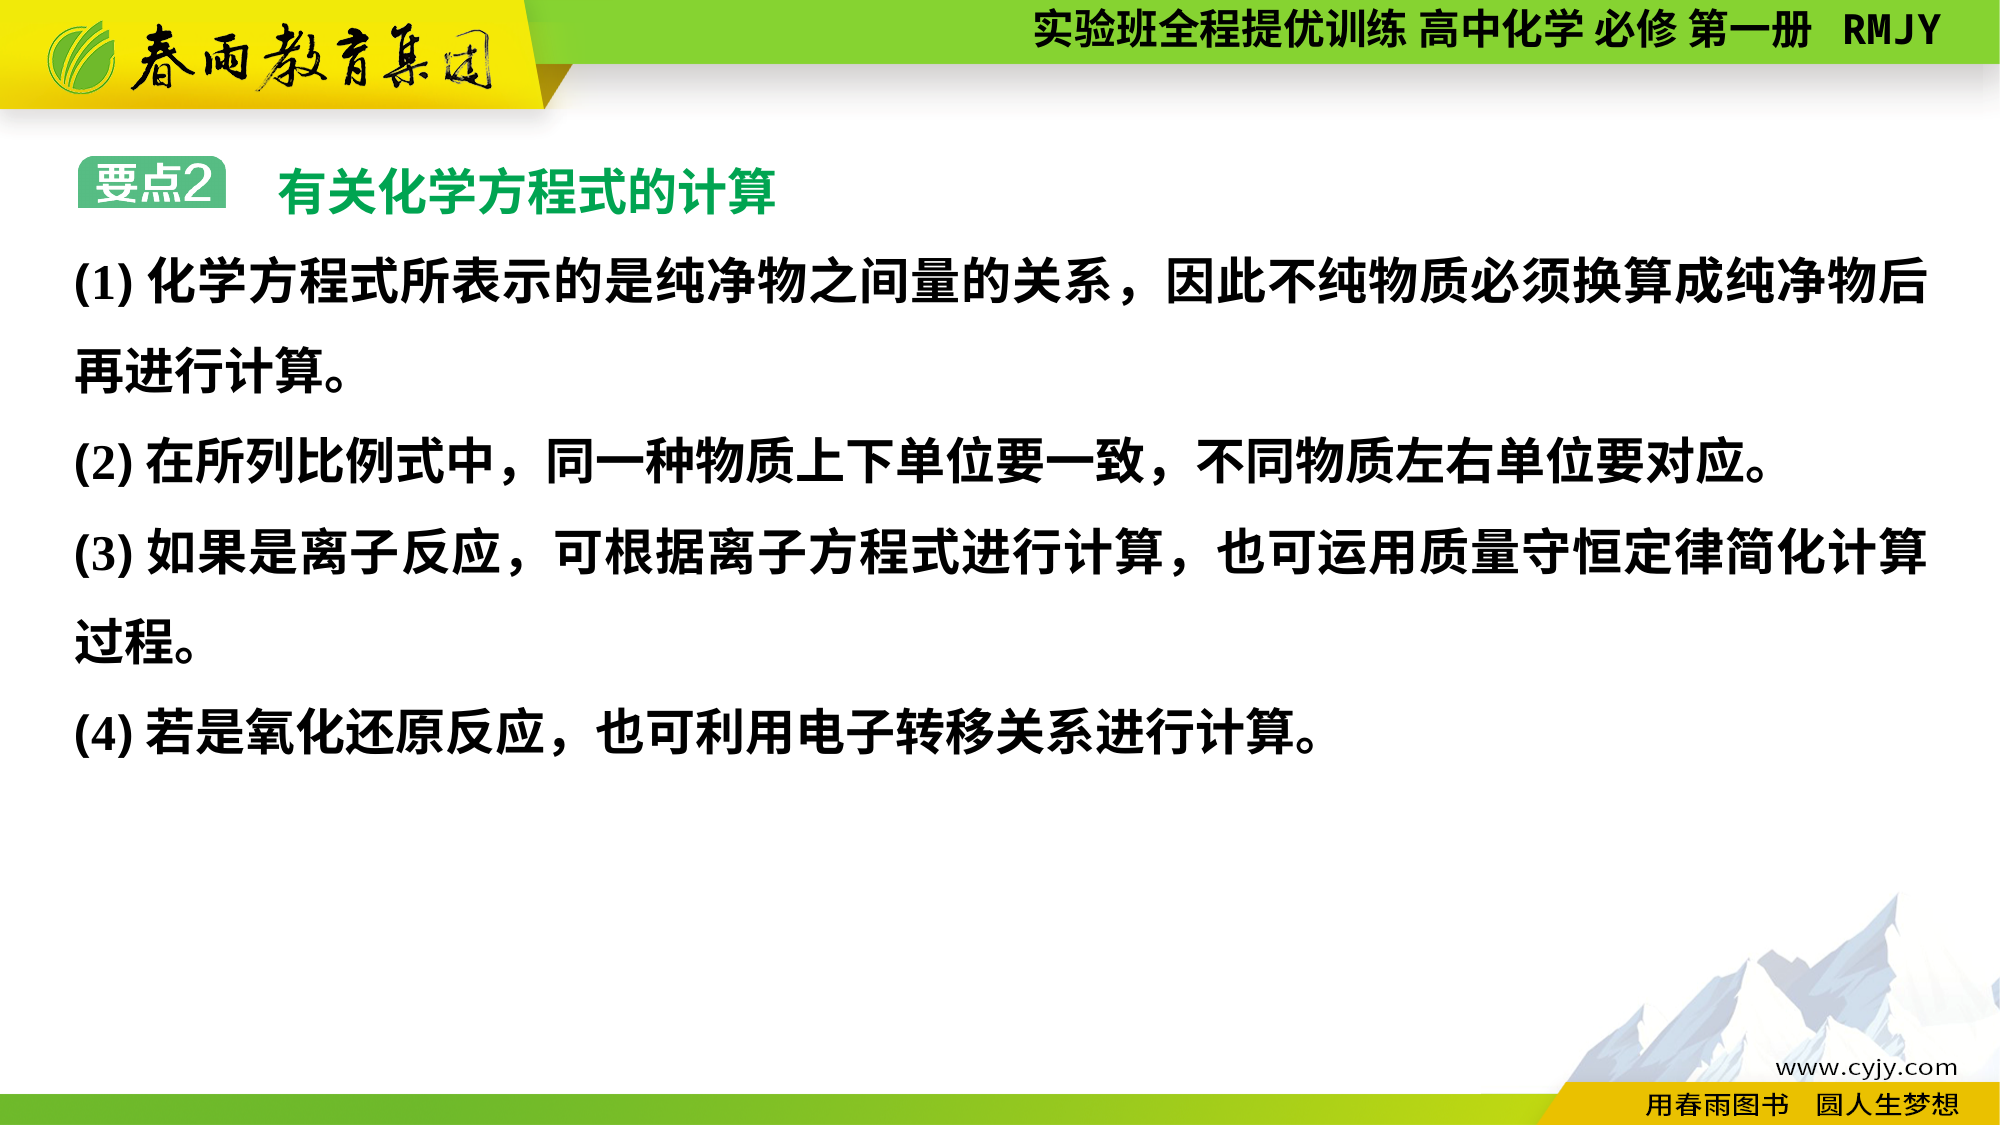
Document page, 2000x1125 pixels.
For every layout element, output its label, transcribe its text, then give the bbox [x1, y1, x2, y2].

list 有关化学方程式的计算 (1)化学方程式所表示的是纯净物之间量的关系，因此不纯物质必须换算成纯净物后再进行计算。 (2)在所列比例式中，同一种物质上下单位要一致，不同物质左右单位要对应。 (3)如果是离子反应，可根据离子方程式进行计算，也可运用质量守恒定律简化计算过程。 (4)若是氧化还原反应，也可利用电子转移关系进行计算。 [59, 122, 1944, 774]
picture [0, 0, 2000, 1125]
